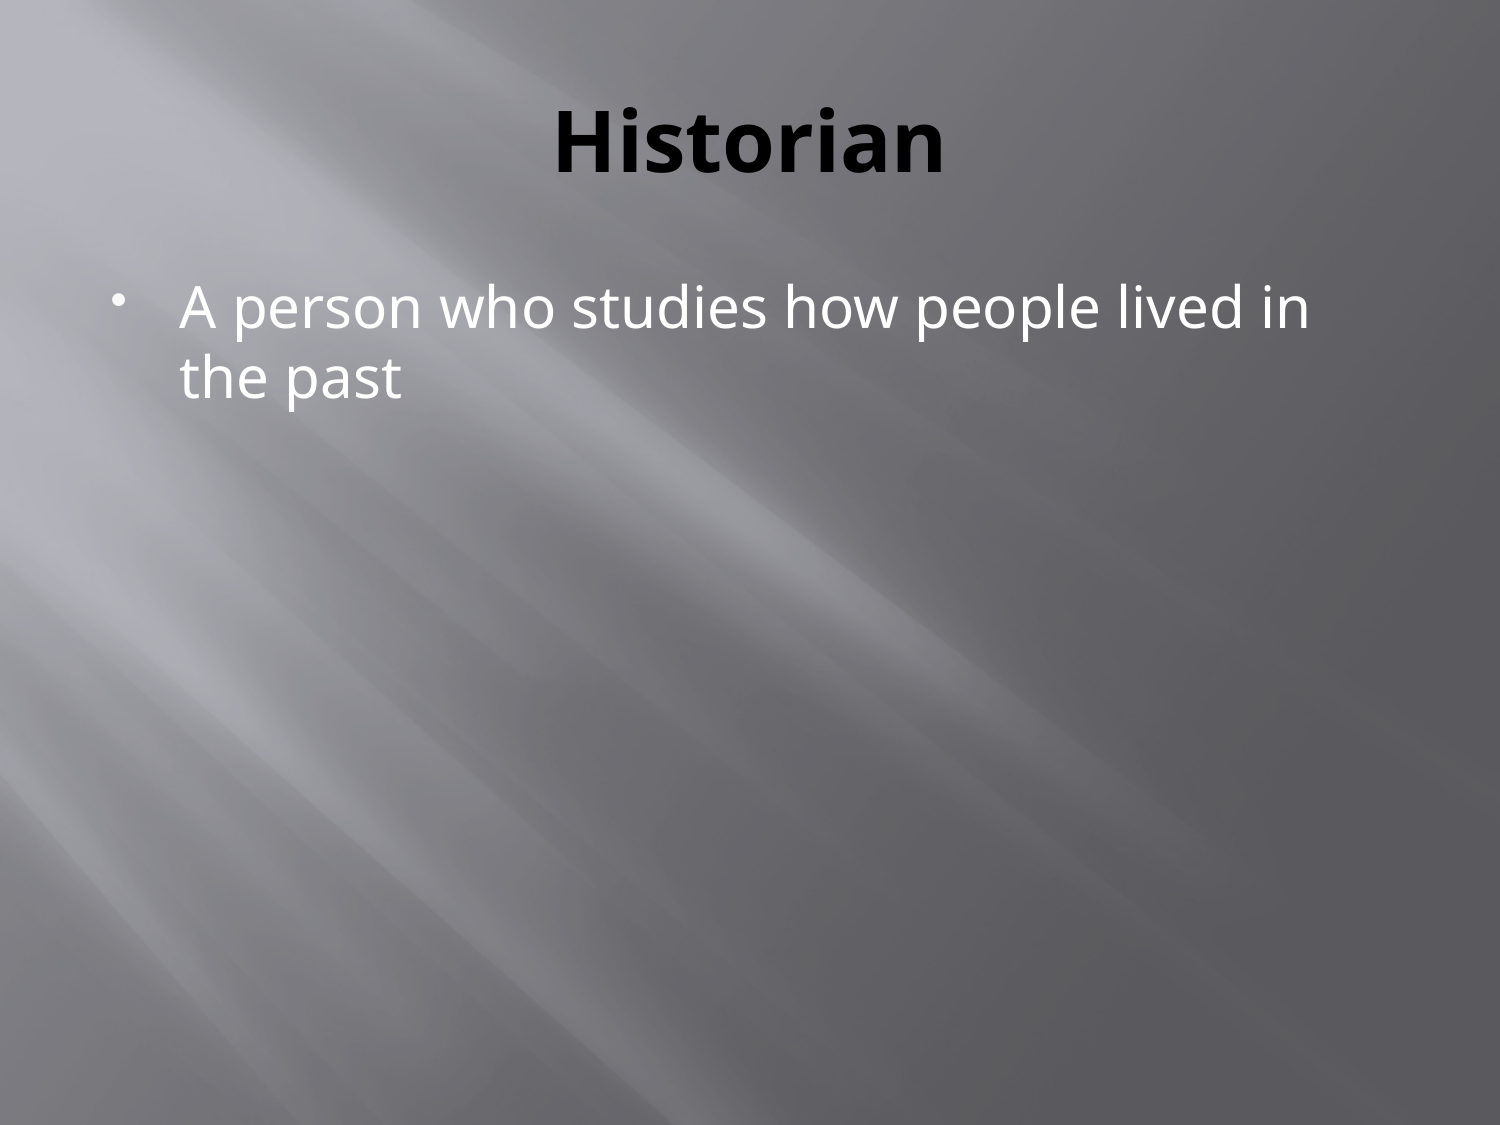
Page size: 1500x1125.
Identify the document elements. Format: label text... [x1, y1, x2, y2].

list A person who studies how people lived in the past [75, 262, 1425, 1035]
title Historian [75, 45, 1425, 233]
